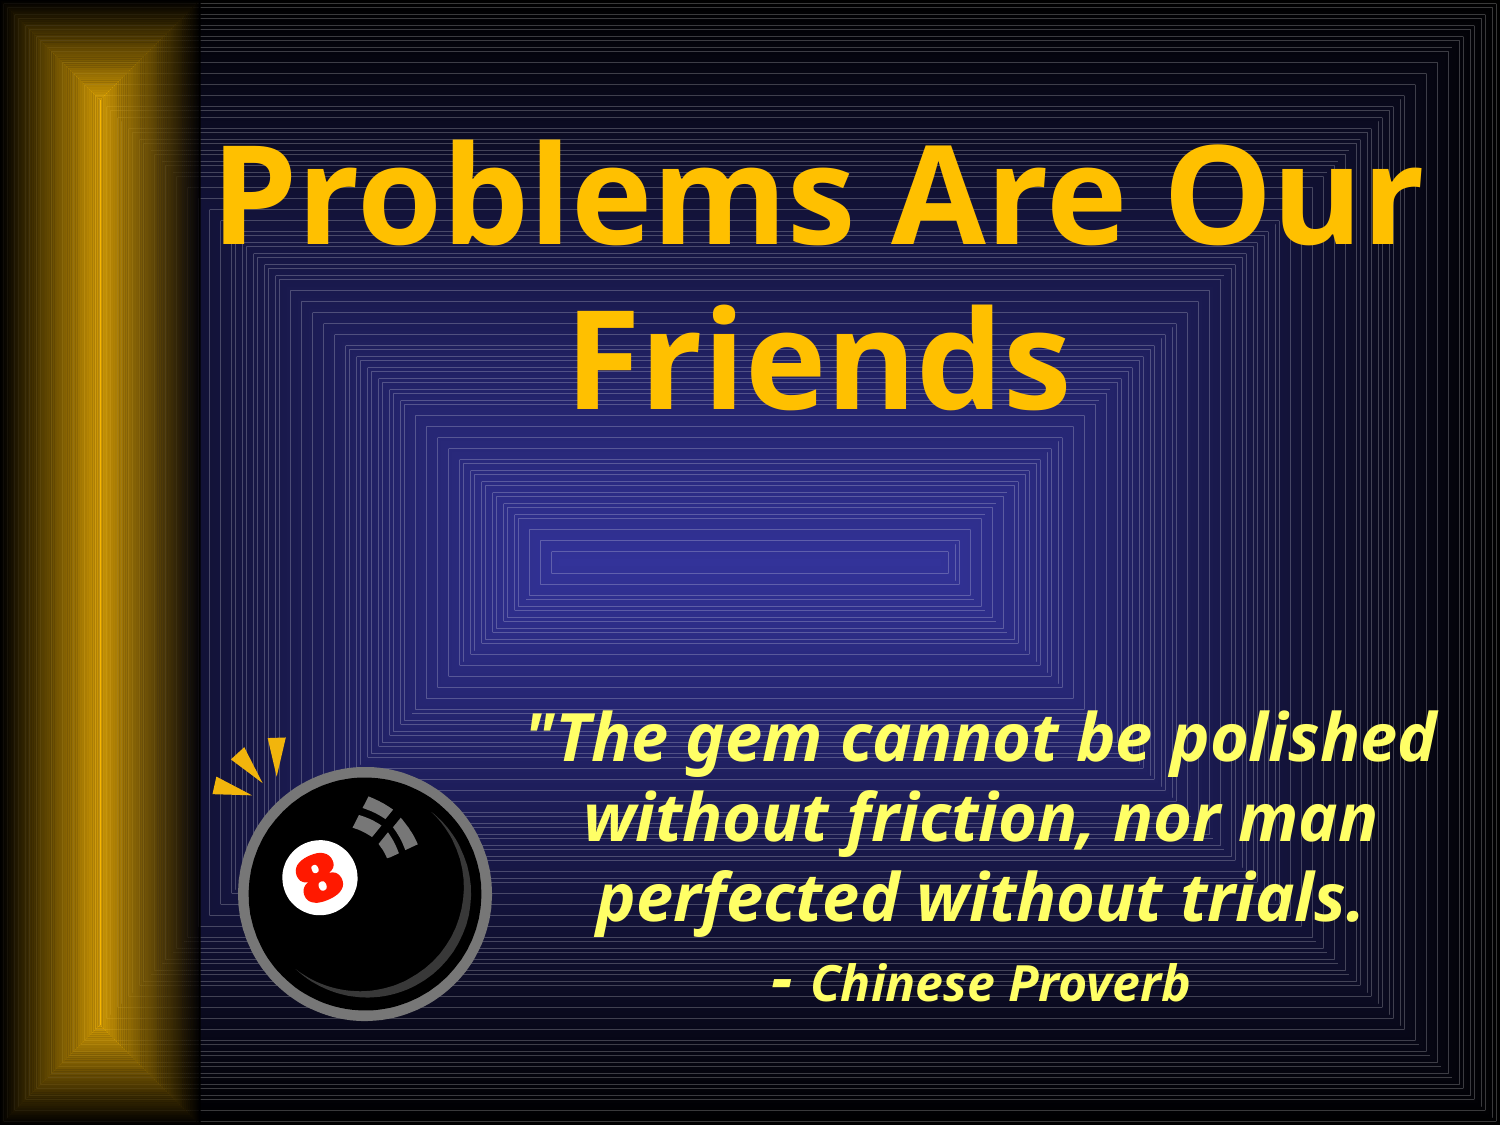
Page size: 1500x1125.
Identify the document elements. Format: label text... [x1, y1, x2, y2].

text_box Problems Are Our Friends [174, 99, 1463, 445]
picture [213, 738, 499, 1027]
text_box "The gem cannot be polished without friction, nor man perfected without trials. - Chinese Proverb [474, 687, 1488, 1023]
